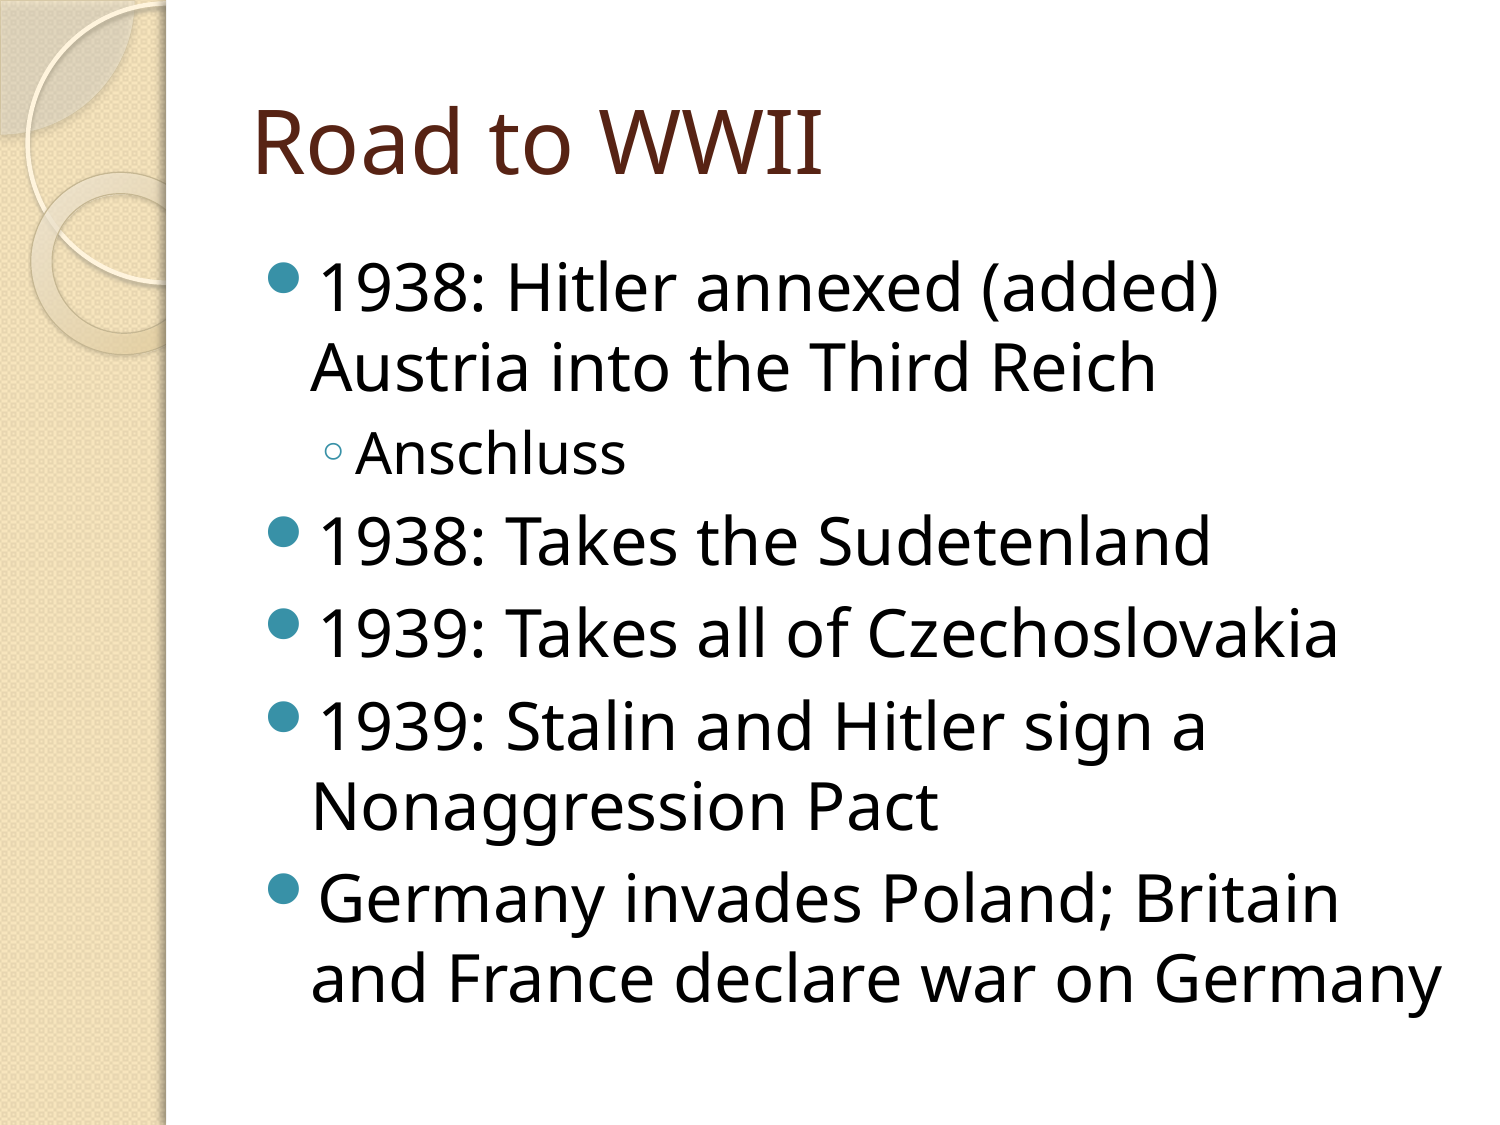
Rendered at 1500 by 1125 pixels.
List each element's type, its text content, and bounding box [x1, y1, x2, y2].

title Road to WWII [235, 45, 1466, 233]
list 1938: Hitler annexed (added) Austria into the Third Reich Anschluss 1938: Takes the Sudetenland 1939: Takes all of Czechoslovakia 1939: Stalin and Hitler sign a Nonaggression Pact Germany invades Poland; Britain and France declare war on Germany [235, 237, 1466, 1025]
